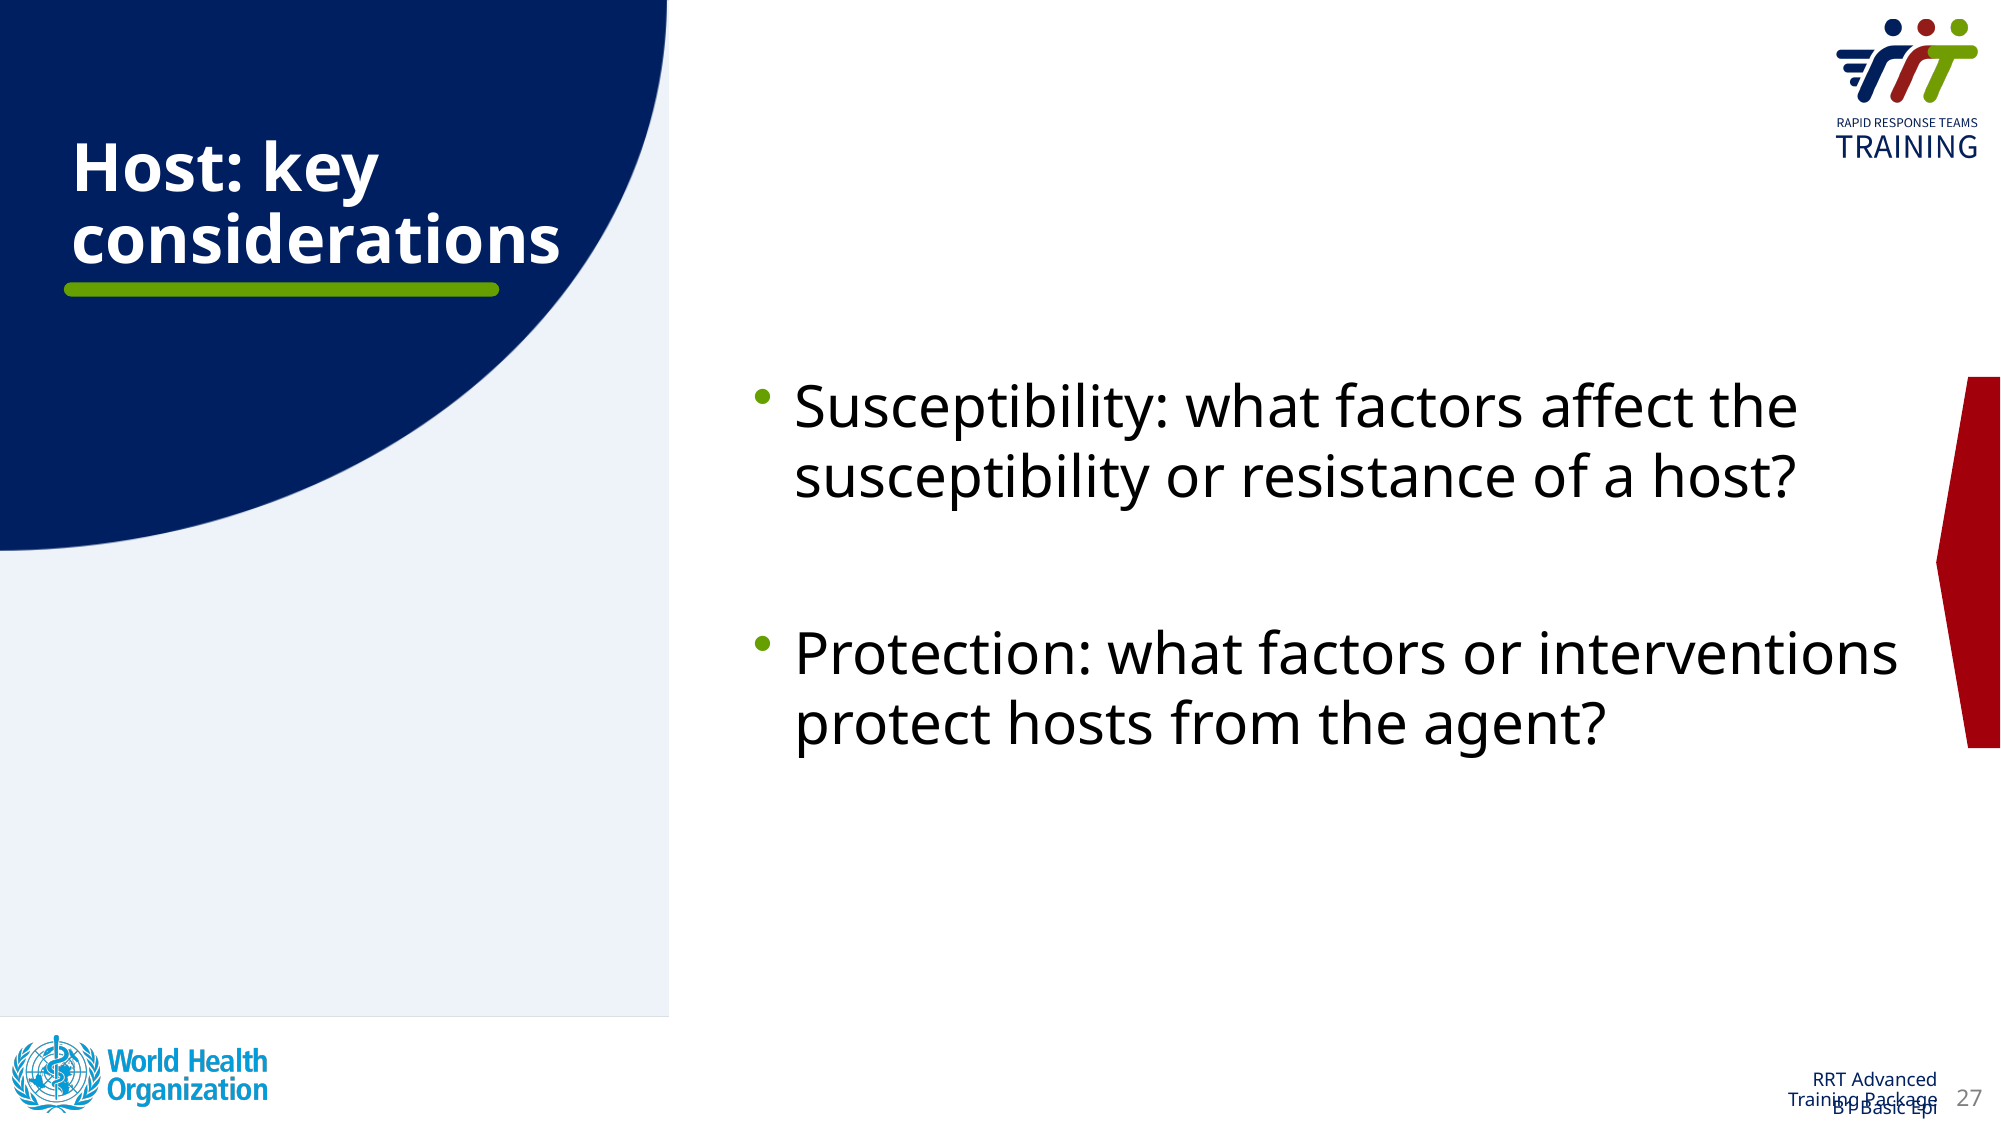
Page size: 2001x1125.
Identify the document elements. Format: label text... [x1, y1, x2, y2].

text_box [63, 282, 500, 297]
text_box Susceptibility: what factors affect the susceptibility or resistance of a host? Protection: what factors or interventions protect hosts from the agent? [745, 234, 1914, 890]
picture [12, 1083, 48, 1113]
title Host: key considerations [63, 128, 600, 283]
picture [58, 1050, 64, 1058]
picture [1835, 19, 1978, 167]
picture [0, 0, 669, 1018]
picture [12, 1035, 267, 1113]
